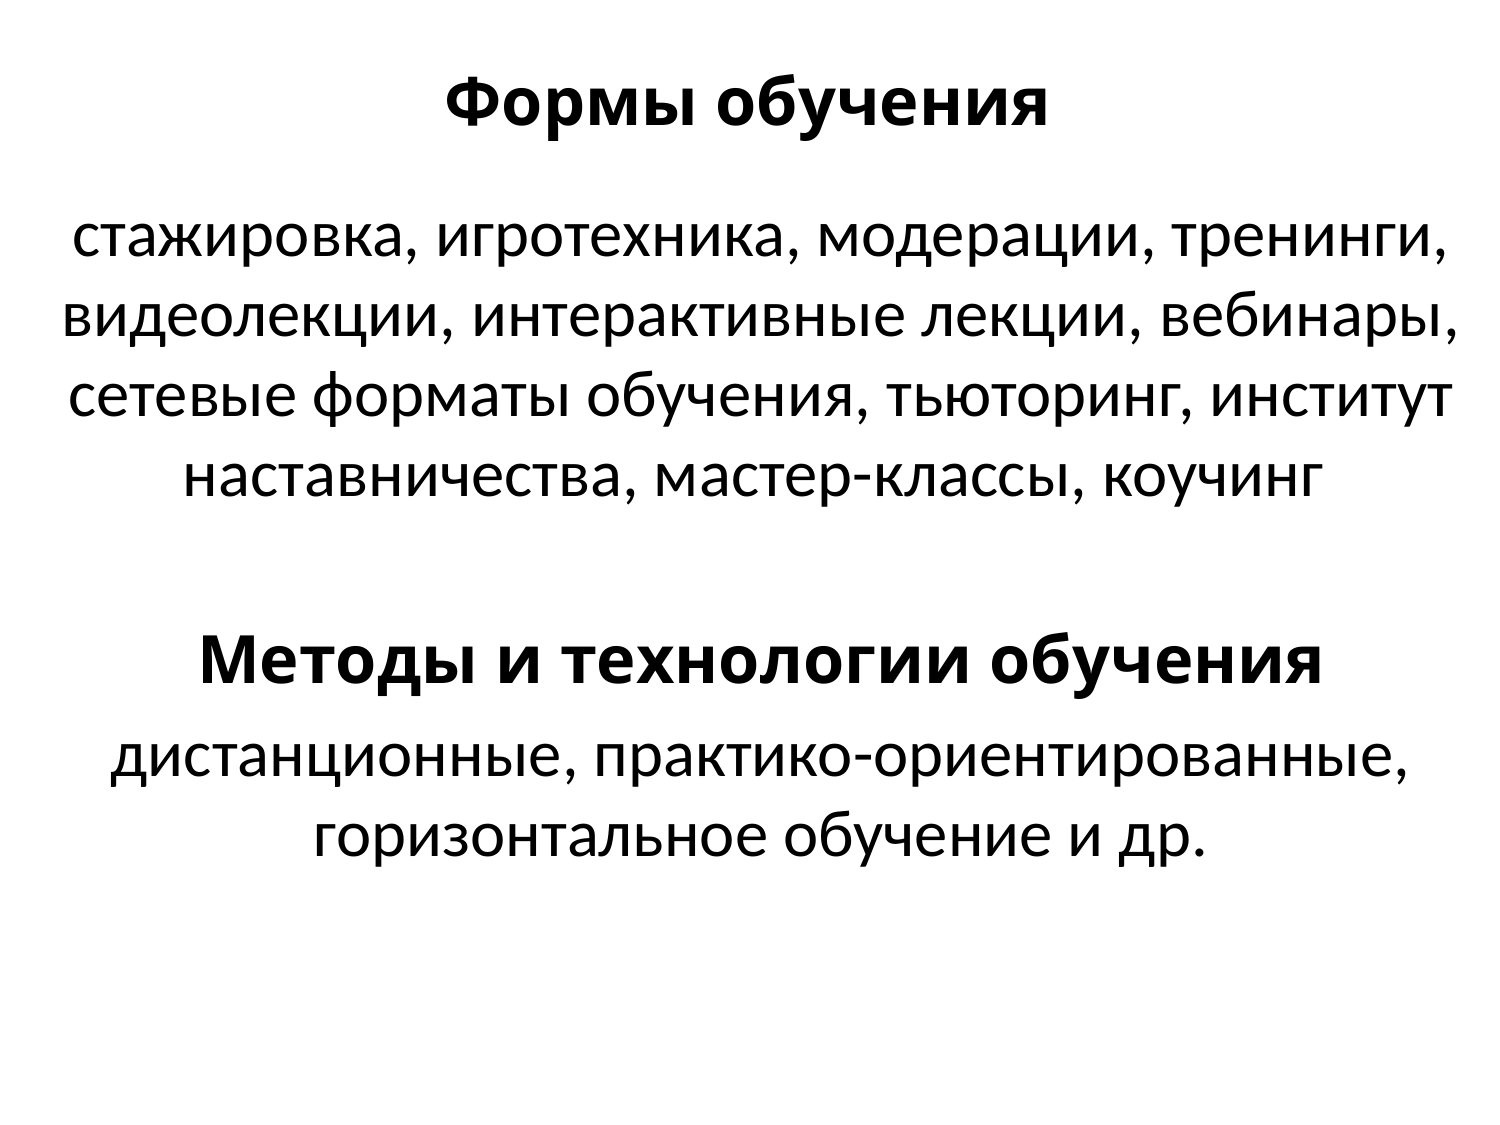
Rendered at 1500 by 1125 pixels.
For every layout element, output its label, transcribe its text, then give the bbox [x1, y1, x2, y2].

title Формы обучения [0, 0, 1498, 154]
subtitle стажировка, игротехника, модерации, тренинги, видеолекции, интерактивные лекции, вебинары, сетевые форматы обучения, тьюторинг, институт наставничества, мастер-классы, коучинг Методы и технологии обучения дистанционные, практико-ориентированные, горизонтальное обучение и др. [37, 174, 1486, 1125]
